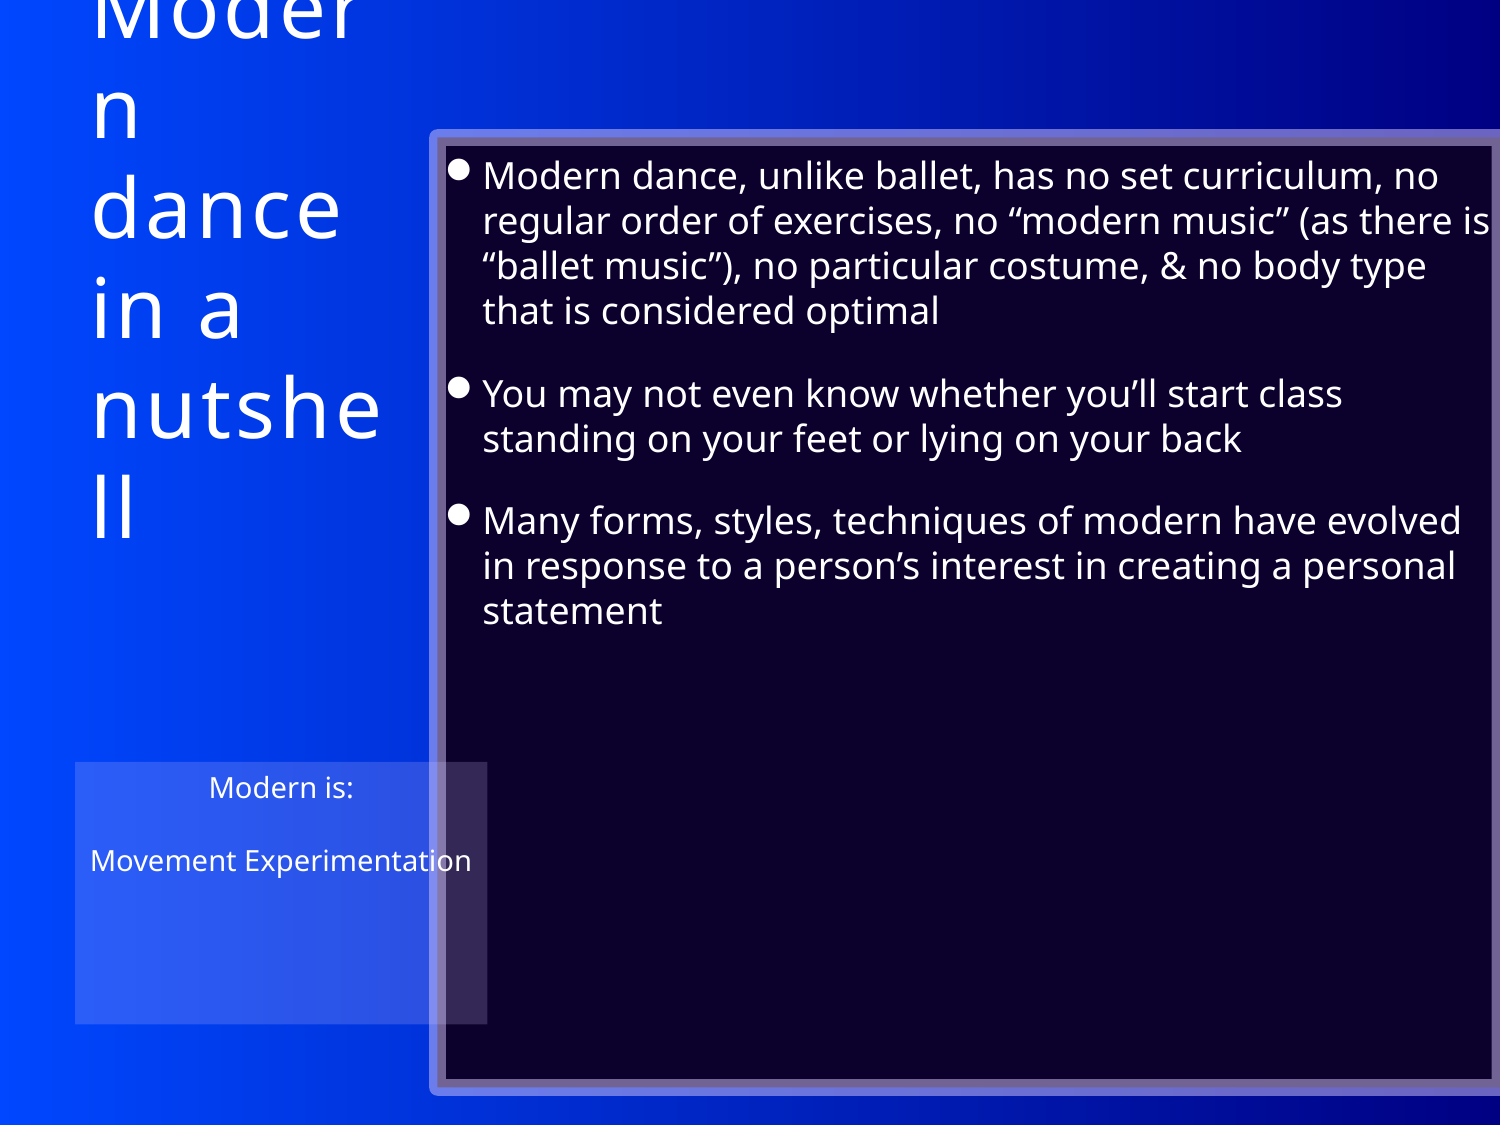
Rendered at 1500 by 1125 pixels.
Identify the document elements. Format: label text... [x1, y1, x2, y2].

title Modern dance in a nutshell [75, 63, 425, 563]
list Modern dance, unlike ballet, has no set curriculum, no regular order of exercises, no “modern music” (as there is “ballet music”), no particular costume, & no body type that is considered optimal You may not even know whether you’ll start class standing on your feet or lying on your back Many forms, styles, techniques of modern have evolved in response to a person’s interest in creating a personal statement [429, 129, 1500, 1096]
list Modern is: Movement Experimentation [75, 761, 488, 1025]
